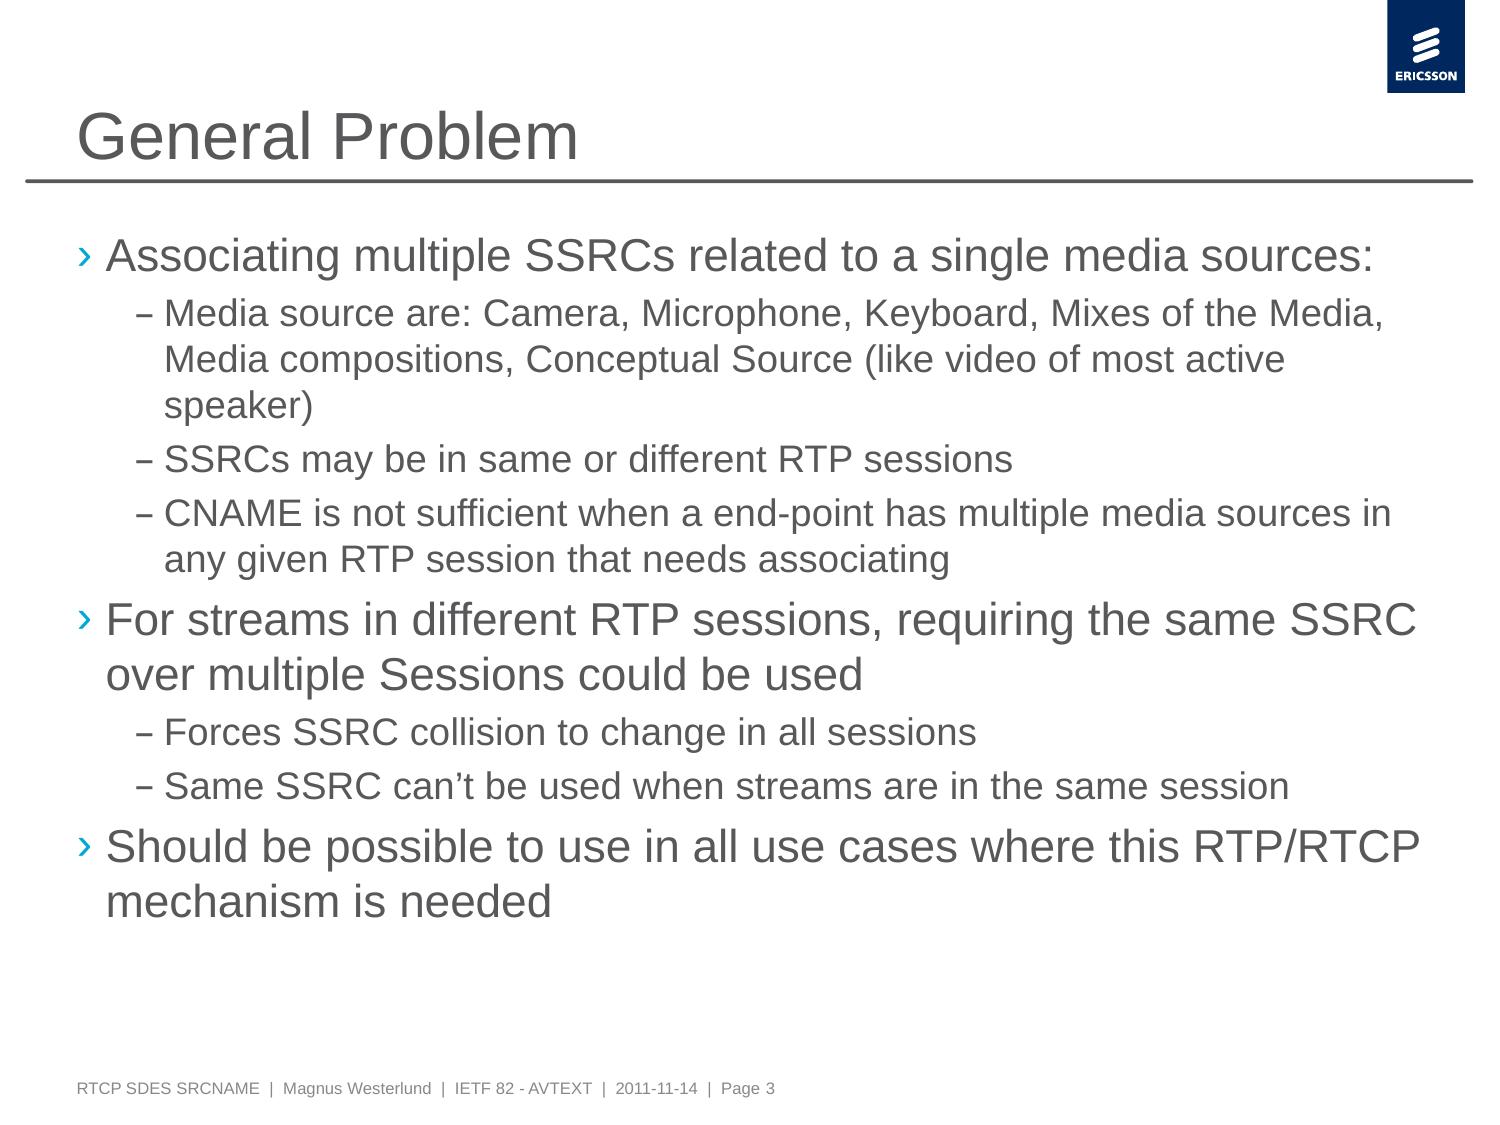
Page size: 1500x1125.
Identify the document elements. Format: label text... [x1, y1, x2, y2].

list Associating multiple SSRCs related to a single media sources: Media source are: Camera, Microphone, Keyboard, Mixes of the Media, Media compositions, Conceptual Source (like video of most active speaker) SSRCs may be in same or different RTP sessions CNAME is not sufficient when a end-point has multiple media sources in any given RTP session that needs associating For streams in different RTP sessions, requiring the same SSRC over multiple Sessions could be used Forces SSRC collision to change in all sessions Same SSRC can’t be used when streams are in the same session Should be possible to use in all use cases where this RTP/RTCP mechanism is needed [64, 225, 1436, 929]
title General Problem [64, 91, 1349, 173]
